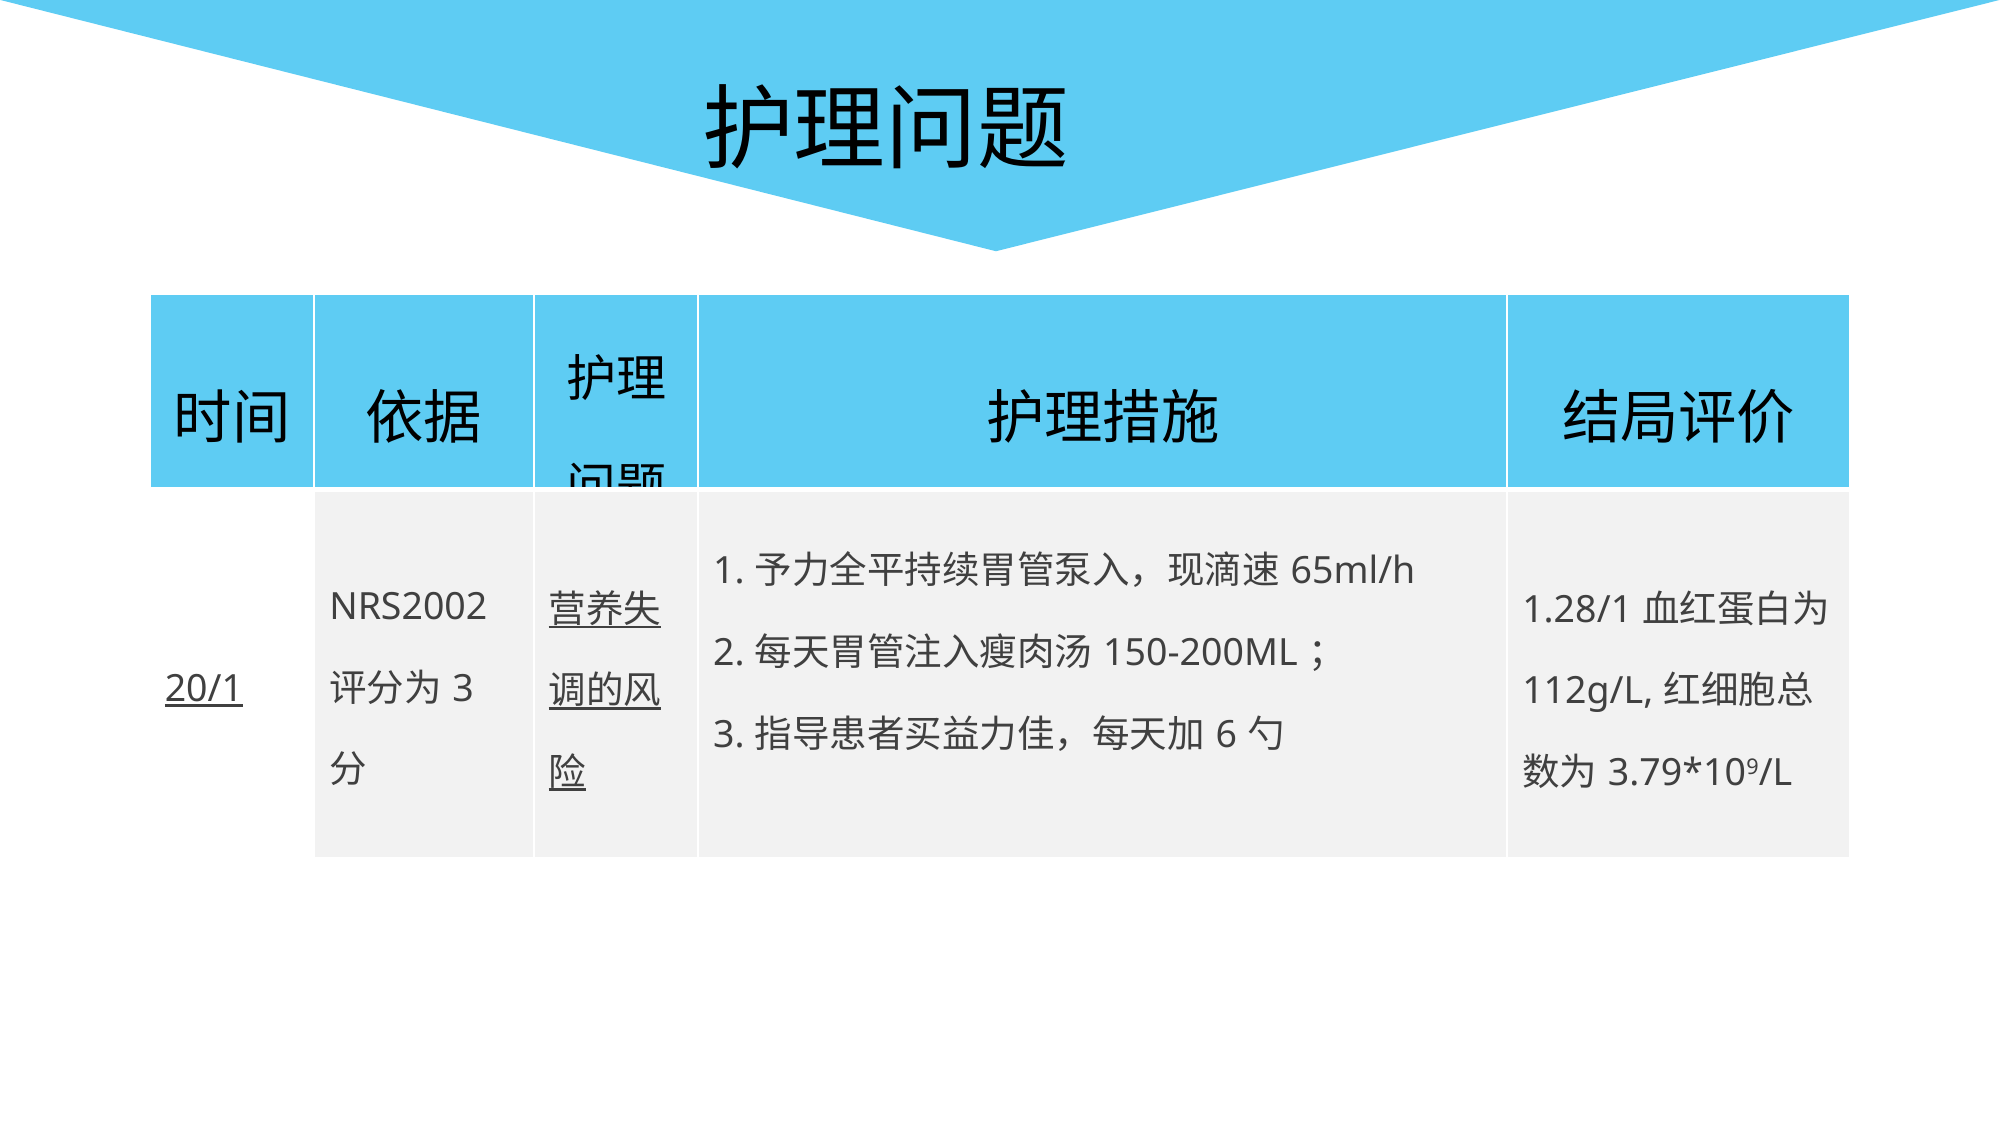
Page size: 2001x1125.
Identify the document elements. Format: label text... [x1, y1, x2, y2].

table_header 护理措施 [699, 295, 1506, 487]
table_cell 1.予力全平持续胃管泵入，现滴速65ml/h 2.每天胃管注入瘦肉汤150-200ML； 3.指导患者买益力佳，每天加6勺 [699, 492, 1506, 857]
table_cell 20/1 [151, 492, 313, 857]
table_cell 1.28/1血红蛋白为112g/L,红细胞总数为3.79*109/L [1508, 492, 1849, 857]
table_header 依据 [315, 295, 533, 487]
table_cell NRS2002评分为3分 [315, 492, 533, 857]
text_box [0, 0, 2000, 253]
text_box 护理问题 [687, 62, 1239, 188]
table_header 结局评价 [1508, 295, 1849, 487]
table_header 时间 [151, 295, 313, 487]
table_cell 营养失调的风险 [535, 492, 697, 857]
table_header 护理问题 [535, 295, 697, 487]
